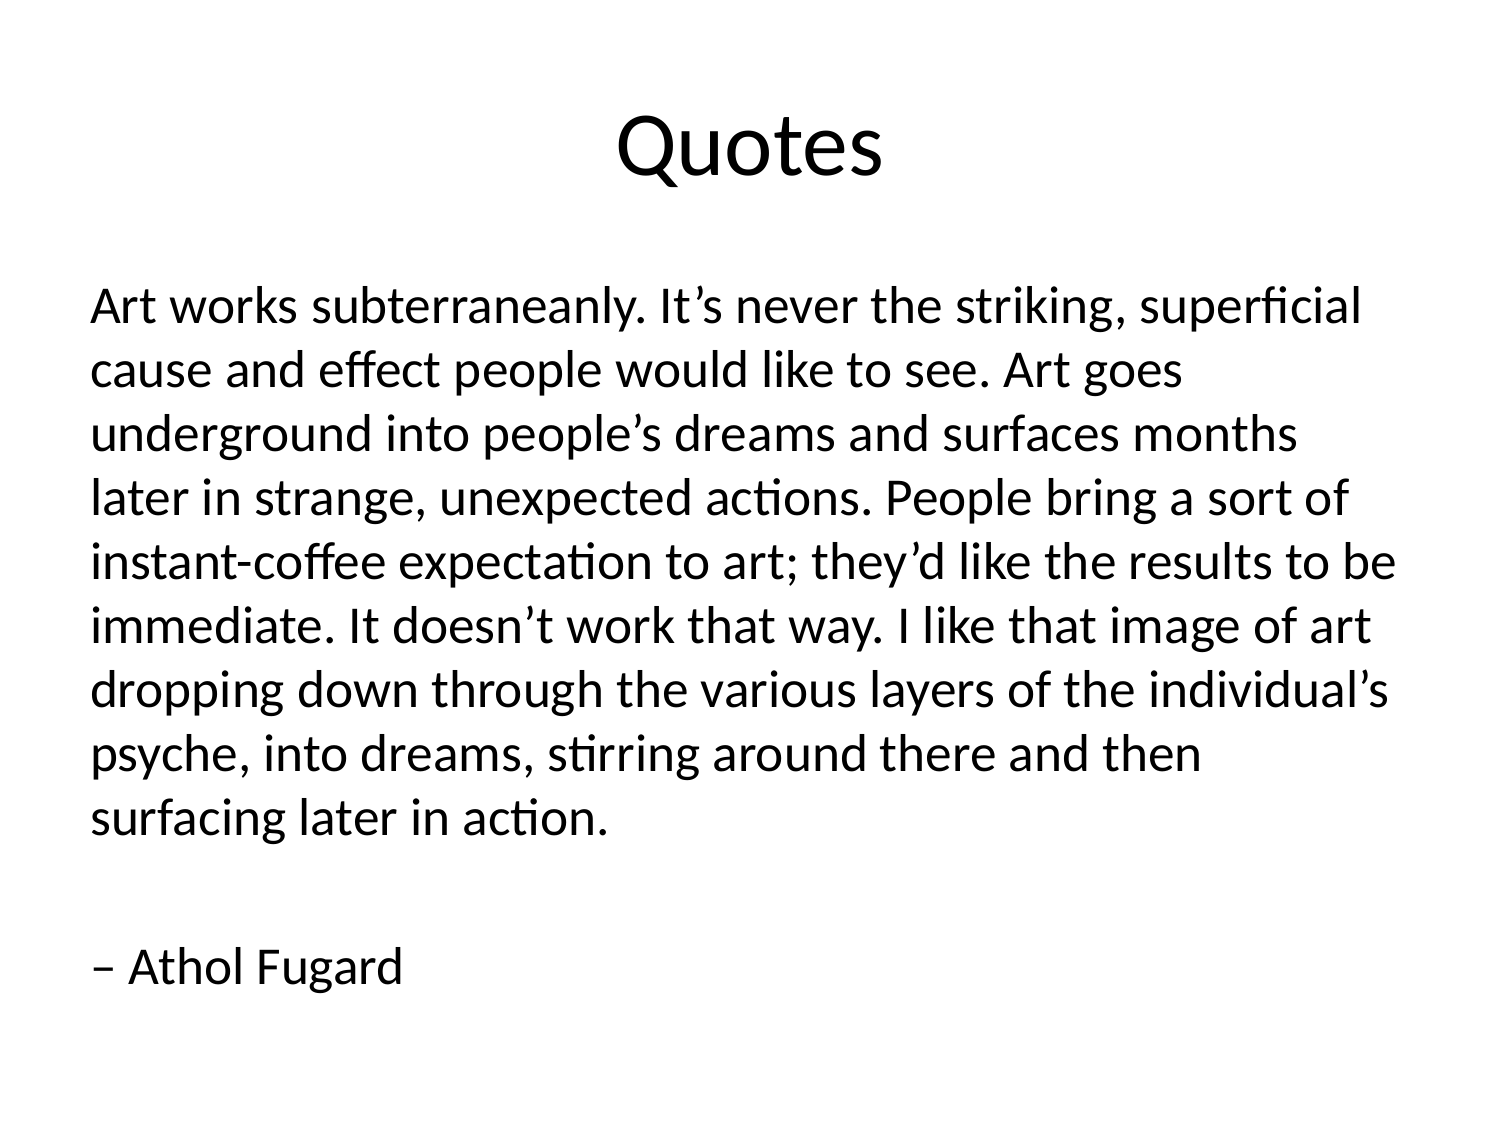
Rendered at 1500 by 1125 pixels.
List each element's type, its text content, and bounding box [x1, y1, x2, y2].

title Quotes [75, 45, 1425, 233]
list Art works subterraneanly. It’s never the striking, superficial cause and effect people would like to see. Art goes underground into people’s dreams and surfaces months later in strange, unexpected actions. People bring a sort of instant-coffee expectation to art; they’d like the results to be immediate. It doesn’t work that way. I like that image of art dropping down through the various layers of the individual’s psyche, into dreams, stirring around there and then surfacing later in action. – Athol Fugard [75, 262, 1425, 1005]
